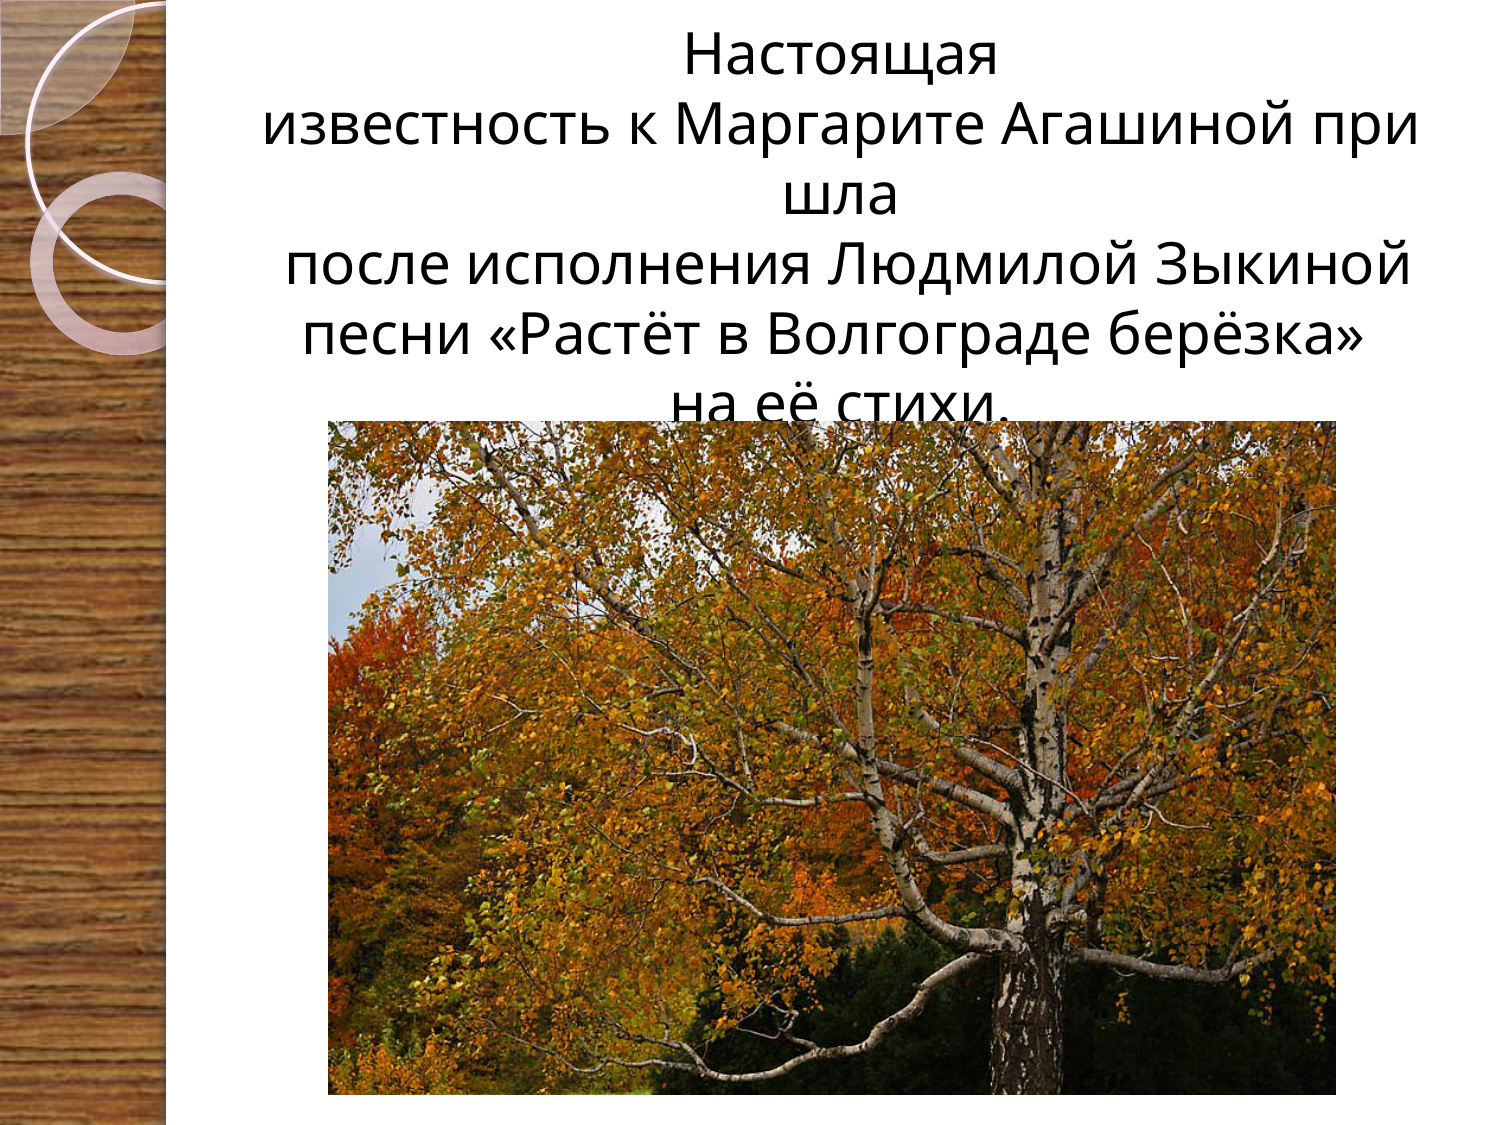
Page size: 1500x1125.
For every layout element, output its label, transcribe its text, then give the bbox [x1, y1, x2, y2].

title Настоящая известность к Маргарите Агашиной пришла после исполнения Людмилой Зыкиной песни «Растёт в Волгограде берёзка» на её стихи. [235, 78, 1447, 445]
picture [32, 13, 160, 207]
picture [53, 241, 160, 332]
picture [327, 421, 1337, 1095]
picture [136, 0, 164, 4]
picture [0, 134, 166, 1125]
picture [62, 195, 160, 280]
